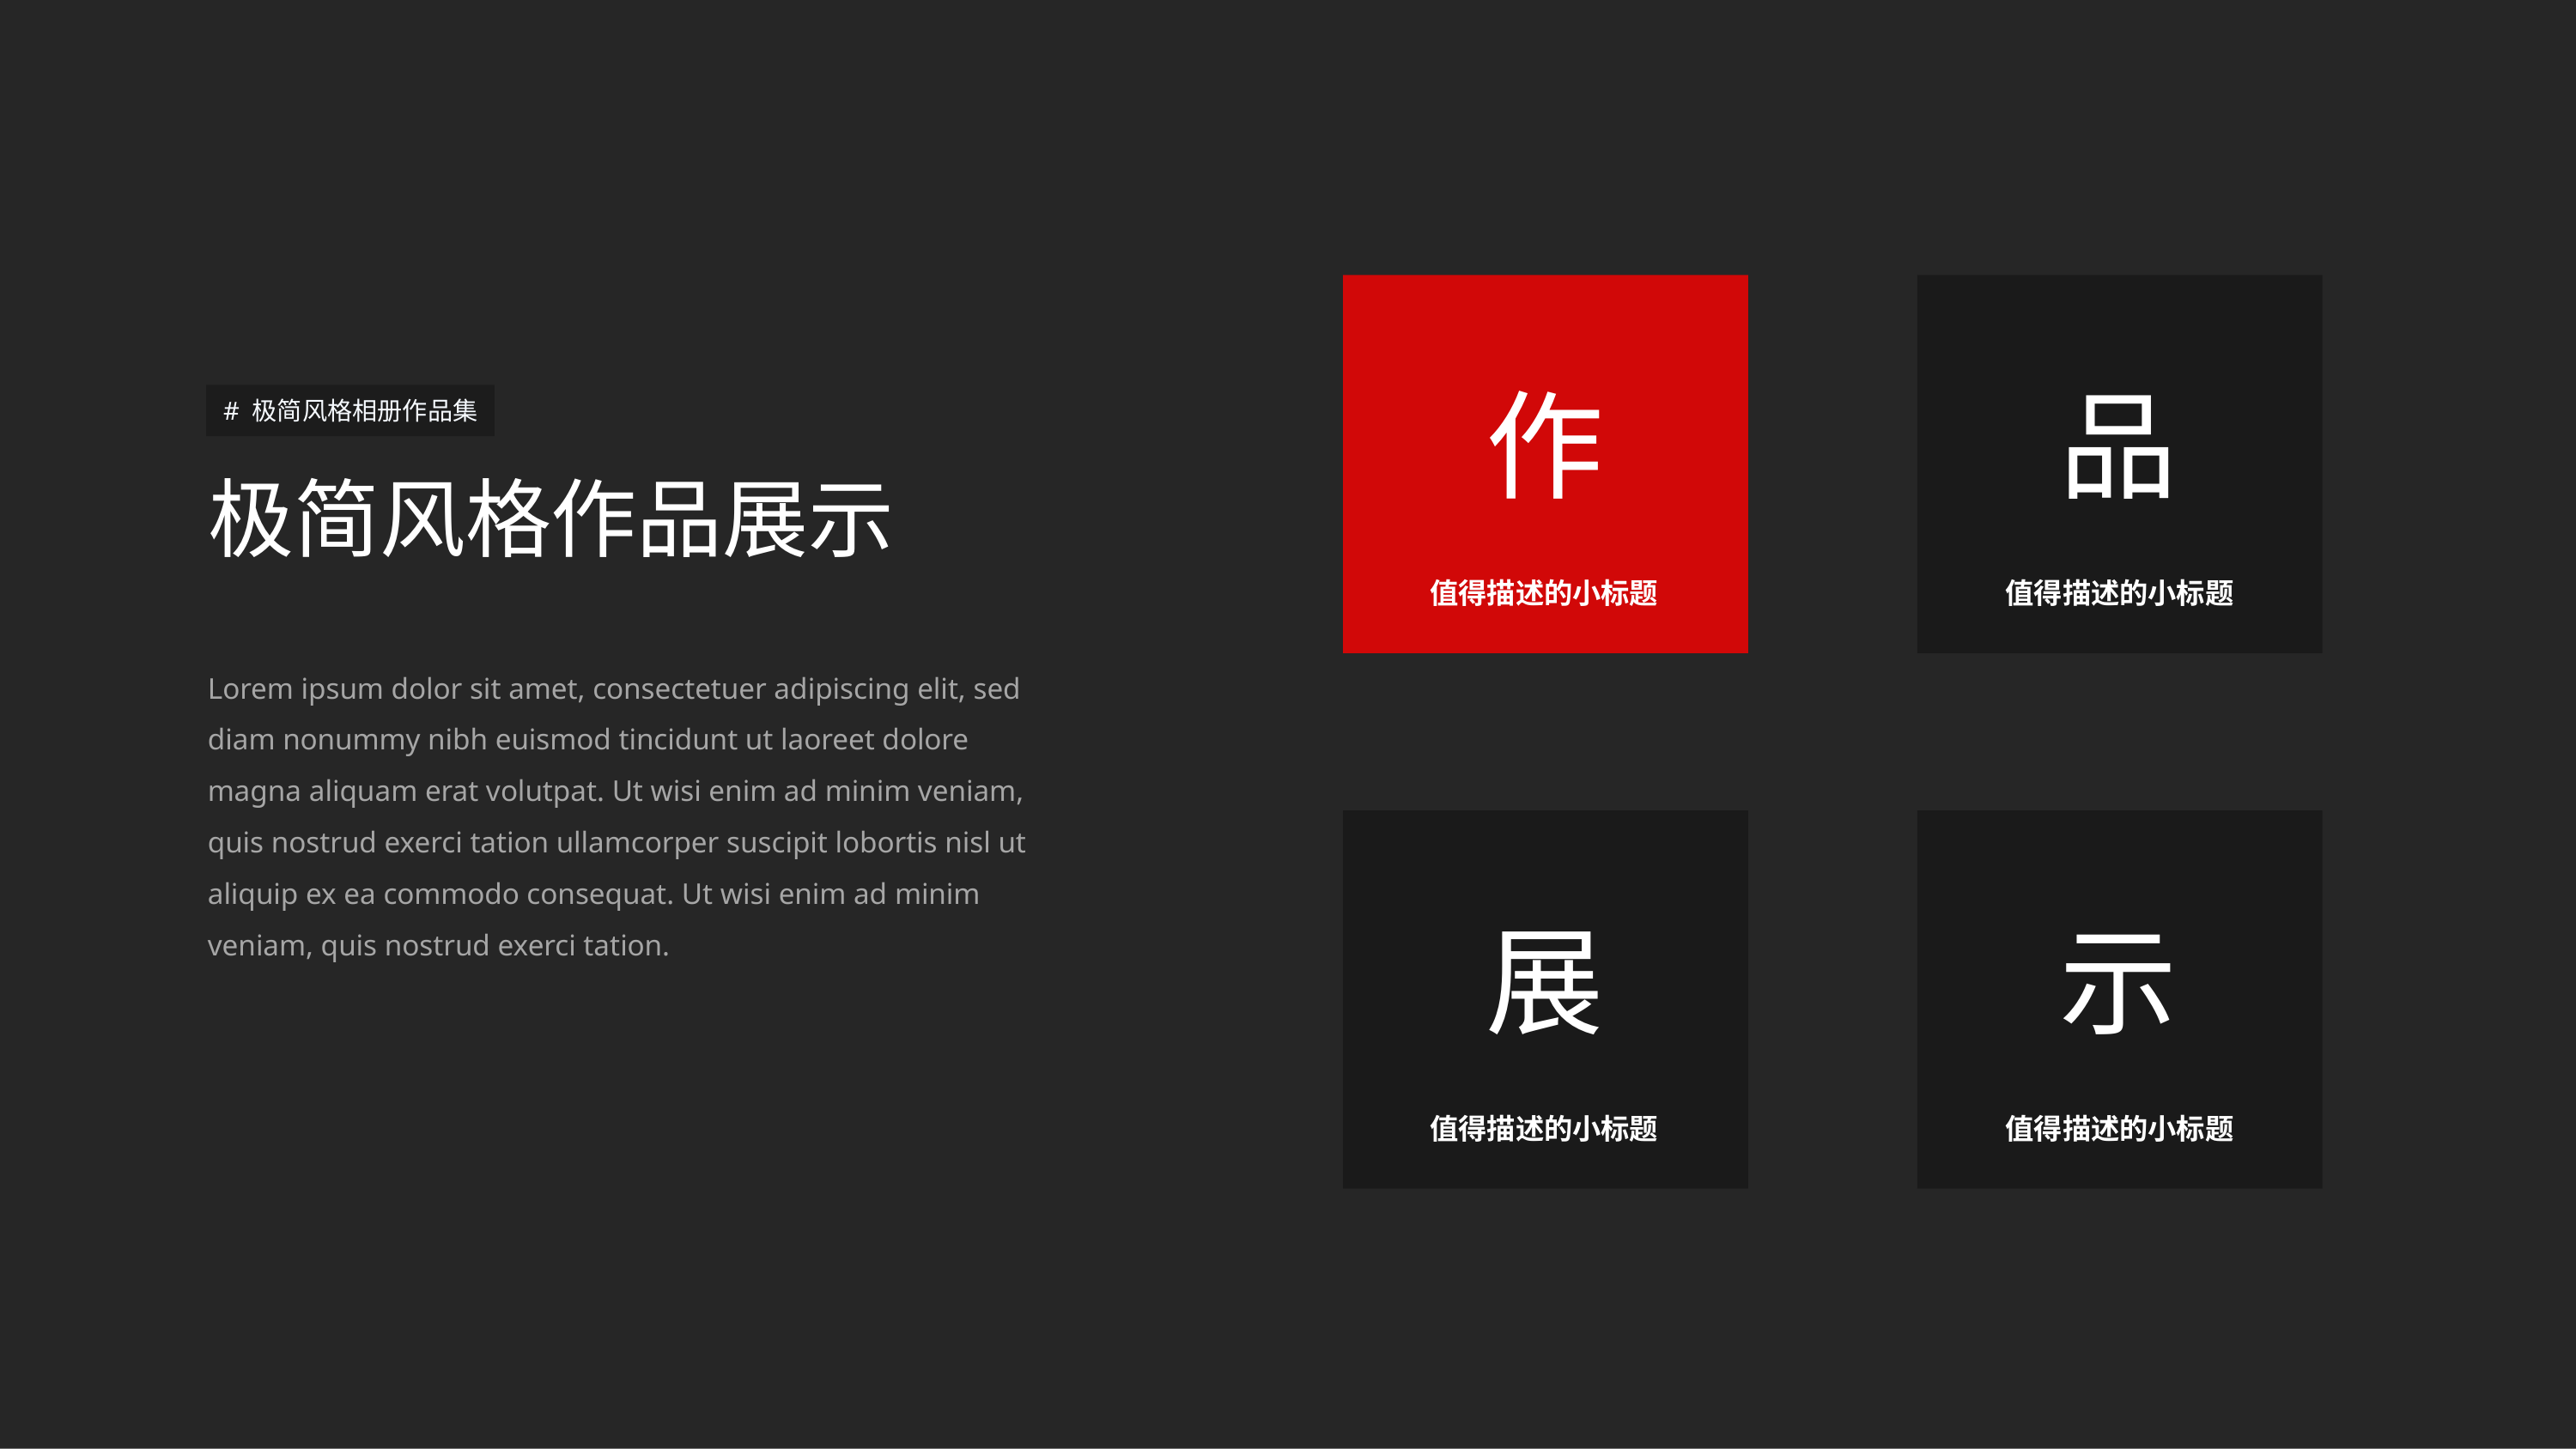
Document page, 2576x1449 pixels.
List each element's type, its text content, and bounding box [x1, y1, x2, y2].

picture [1849, 750, 2391, 1251]
picture [1274, 750, 1817, 1251]
picture [1849, 214, 2391, 714]
text_box Lorem ipsum dolor sit amet, consectetuer adipiscing elit, sed diam nonummy nibh euismod tincidunt ut laoreet dolore magna aliquam erat volutpat. Ut wisi enim ad minim veniam, quis nostrud exerci tation ullamcorper suscipit lobortis nisl ut aliquip ex ea commodo consequat. Ut wisi enim ad minim veniam, quis nostrud exerci tation. [207, 652, 1067, 962]
text_box # 极简风格相册作品集 [206, 385, 495, 437]
text_box 极简风格作品展示 [208, 464, 895, 568]
picture [1274, 214, 1817, 714]
